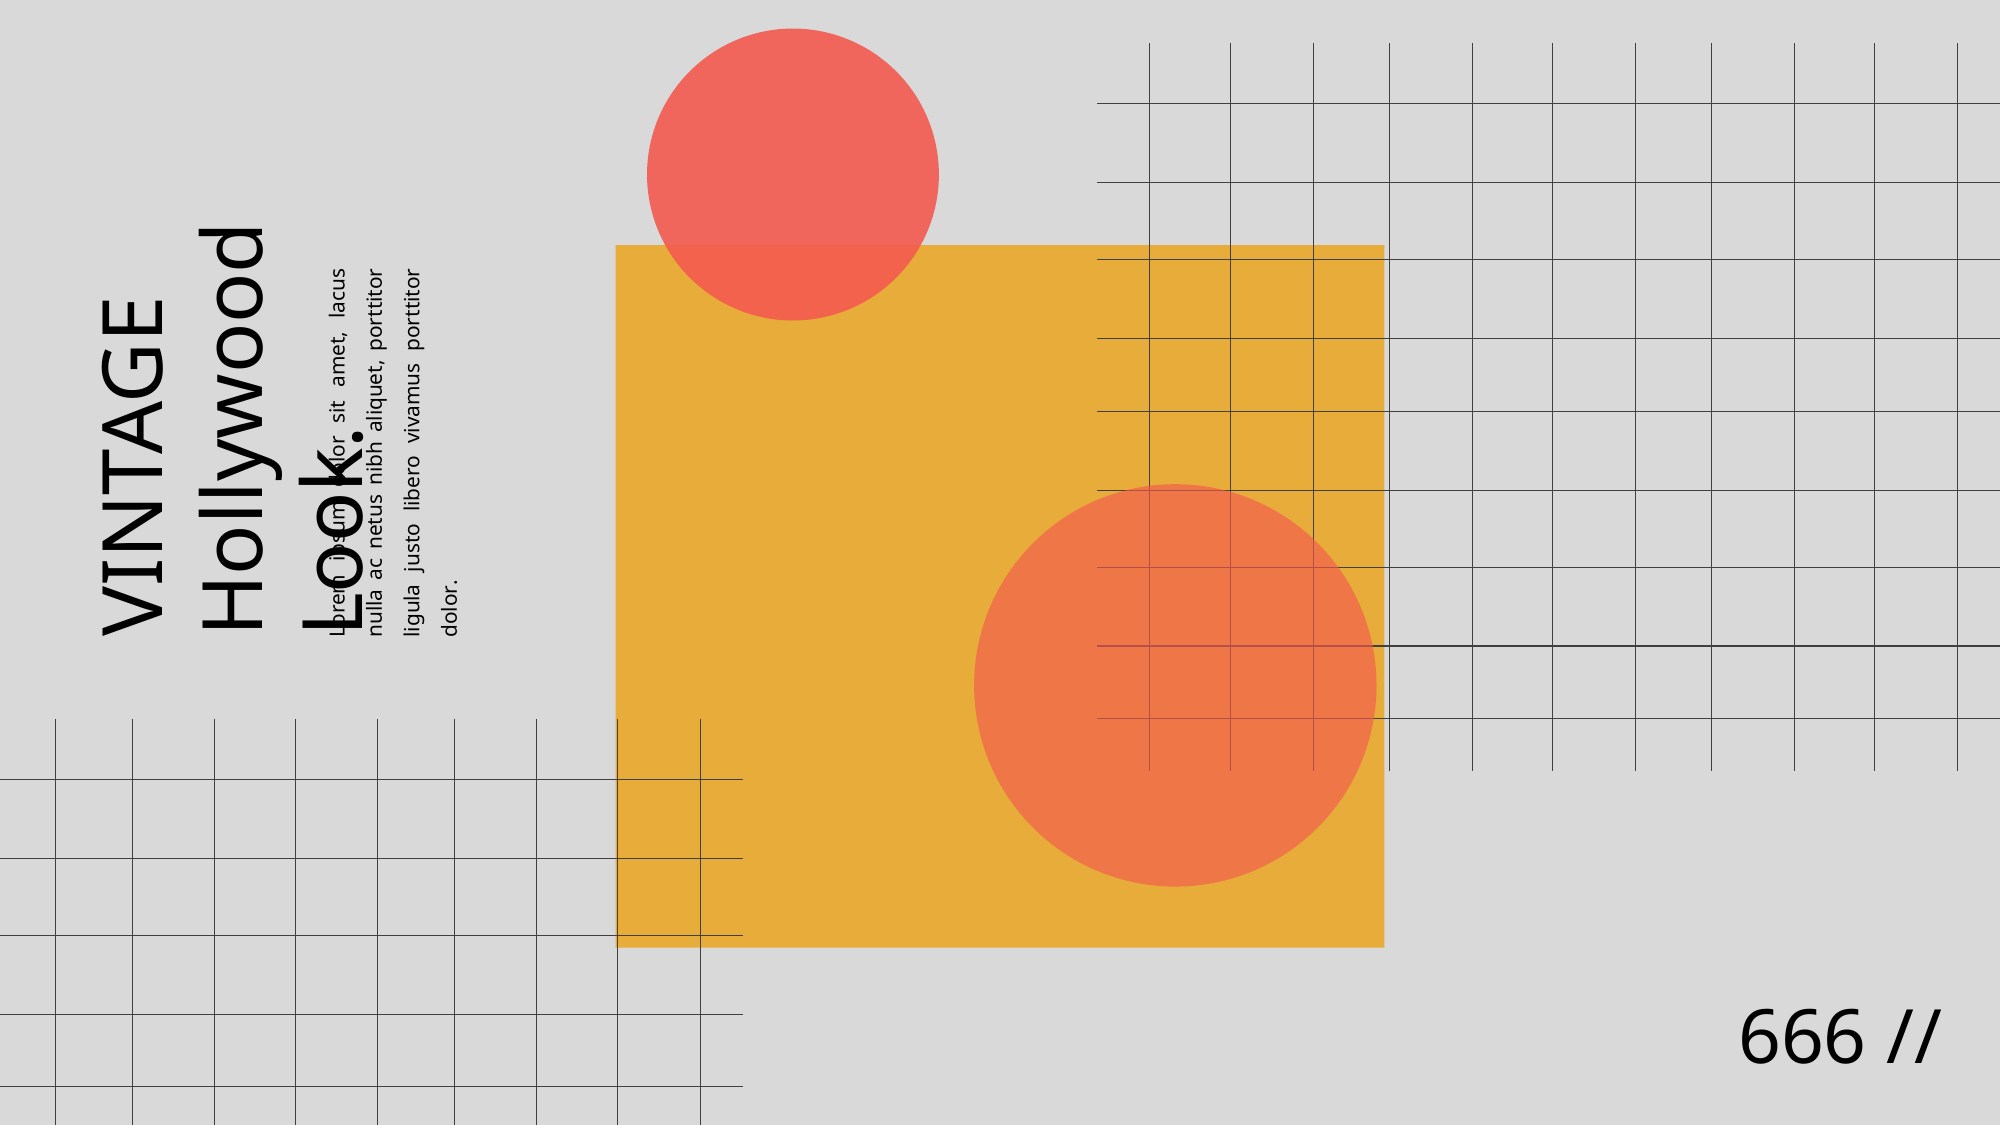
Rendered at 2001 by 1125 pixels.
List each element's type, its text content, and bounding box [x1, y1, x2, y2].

text_box 666 // [1679, 980, 1958, 1086]
text_box Lorem ipsum dolor sit amet, lacus nulla ac netus nibh aliquet, porttitor ligula justo libero vivamus porttitor dolor. [303, 253, 459, 653]
picture [459, 0, 1539, 1125]
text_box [0, 718, 459, 1125]
text_box VINTAGE Hollywood Look. [72, 43, 387, 652]
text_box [1539, 43, 2000, 772]
